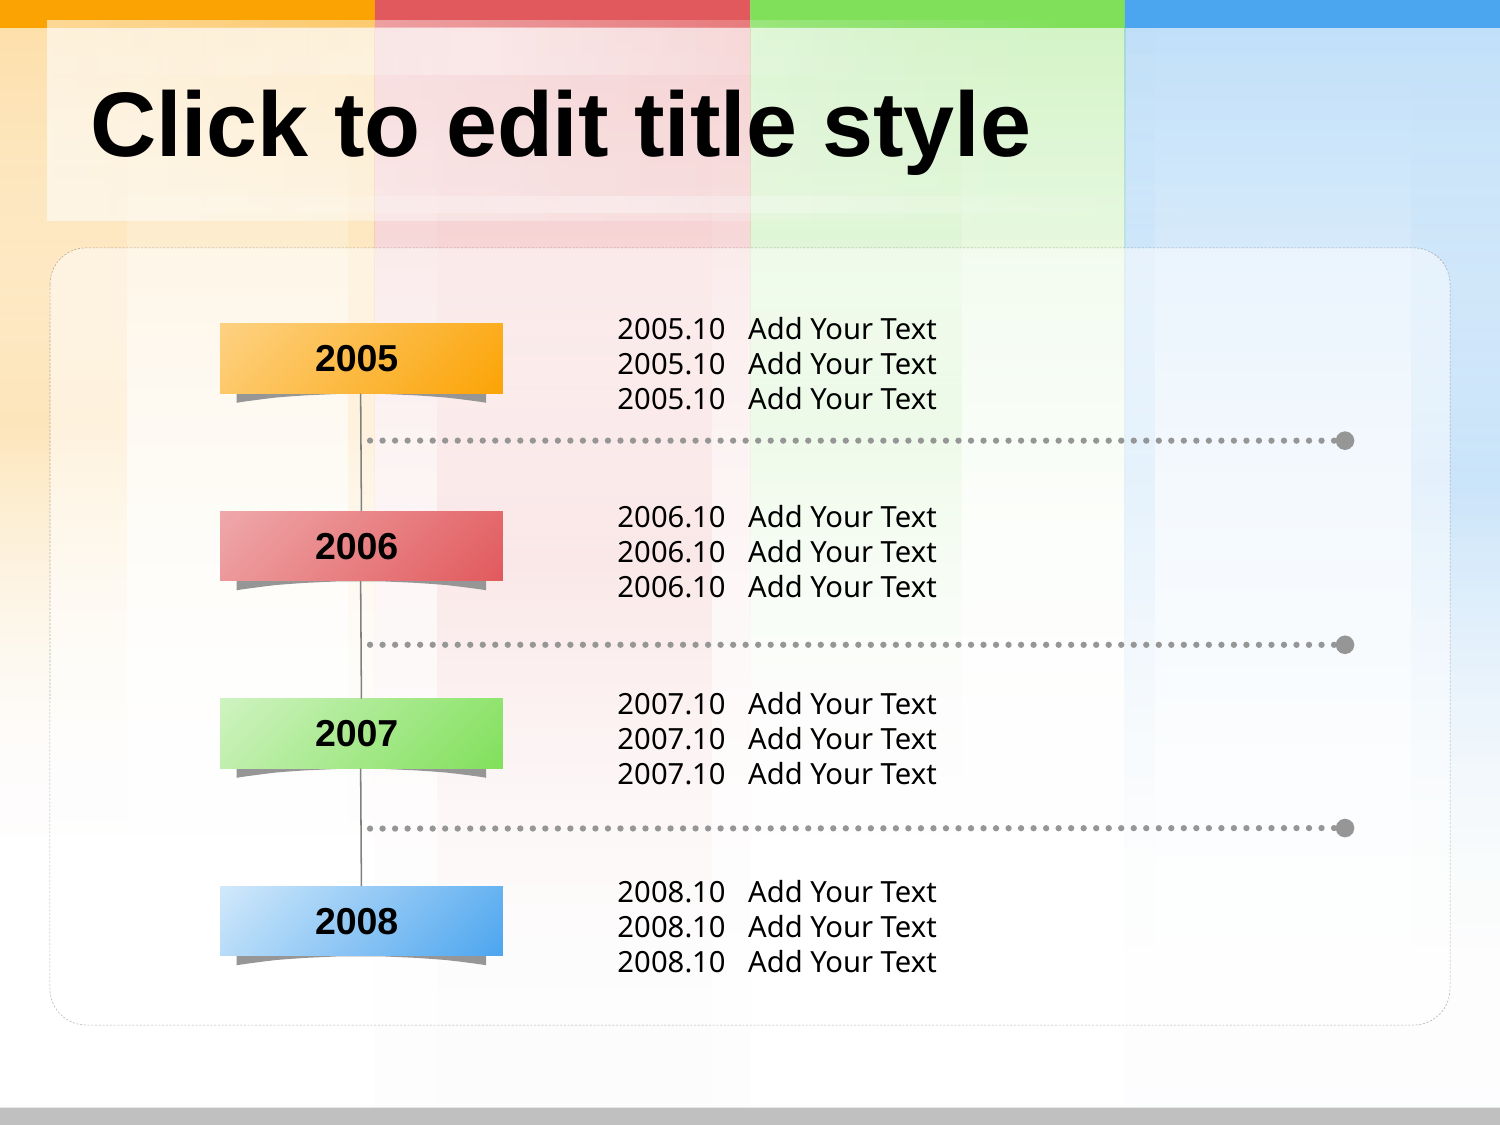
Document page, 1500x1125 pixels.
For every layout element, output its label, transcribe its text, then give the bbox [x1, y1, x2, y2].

title Click to edit title style [75, 42, 1275, 198]
text_box [49, 247, 1451, 1026]
text_box 2006.10 Add Your Text 2006.10 Add Your Text 2006.10 Add Your Text [602, 490, 952, 611]
text_box 2008.10 Add Your Text 2008.10 Add Your Text 2008.10 Add Your Text [602, 865, 952, 986]
text_box [1338, 638, 1352, 652]
text_box [220, 323, 503, 394]
text_box [1338, 434, 1352, 447]
text_box 2005 [300, 327, 414, 387]
text_box 2005.10 Add Your Text 2005.10 Add Your Text 2005.10 Add Your Text [602, 303, 952, 423]
text_box 2007.10 Add Your Text 2007.10 Add Your Text 2007.10 Add Your Text [602, 678, 952, 798]
text_box 2008 [300, 889, 414, 950]
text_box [220, 698, 503, 778]
text_box [385, 394, 487, 403]
text_box [220, 886, 503, 956]
text_box [236, 956, 487, 966]
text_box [220, 511, 503, 591]
text_box [236, 394, 336, 403]
text_box [1338, 821, 1352, 835]
